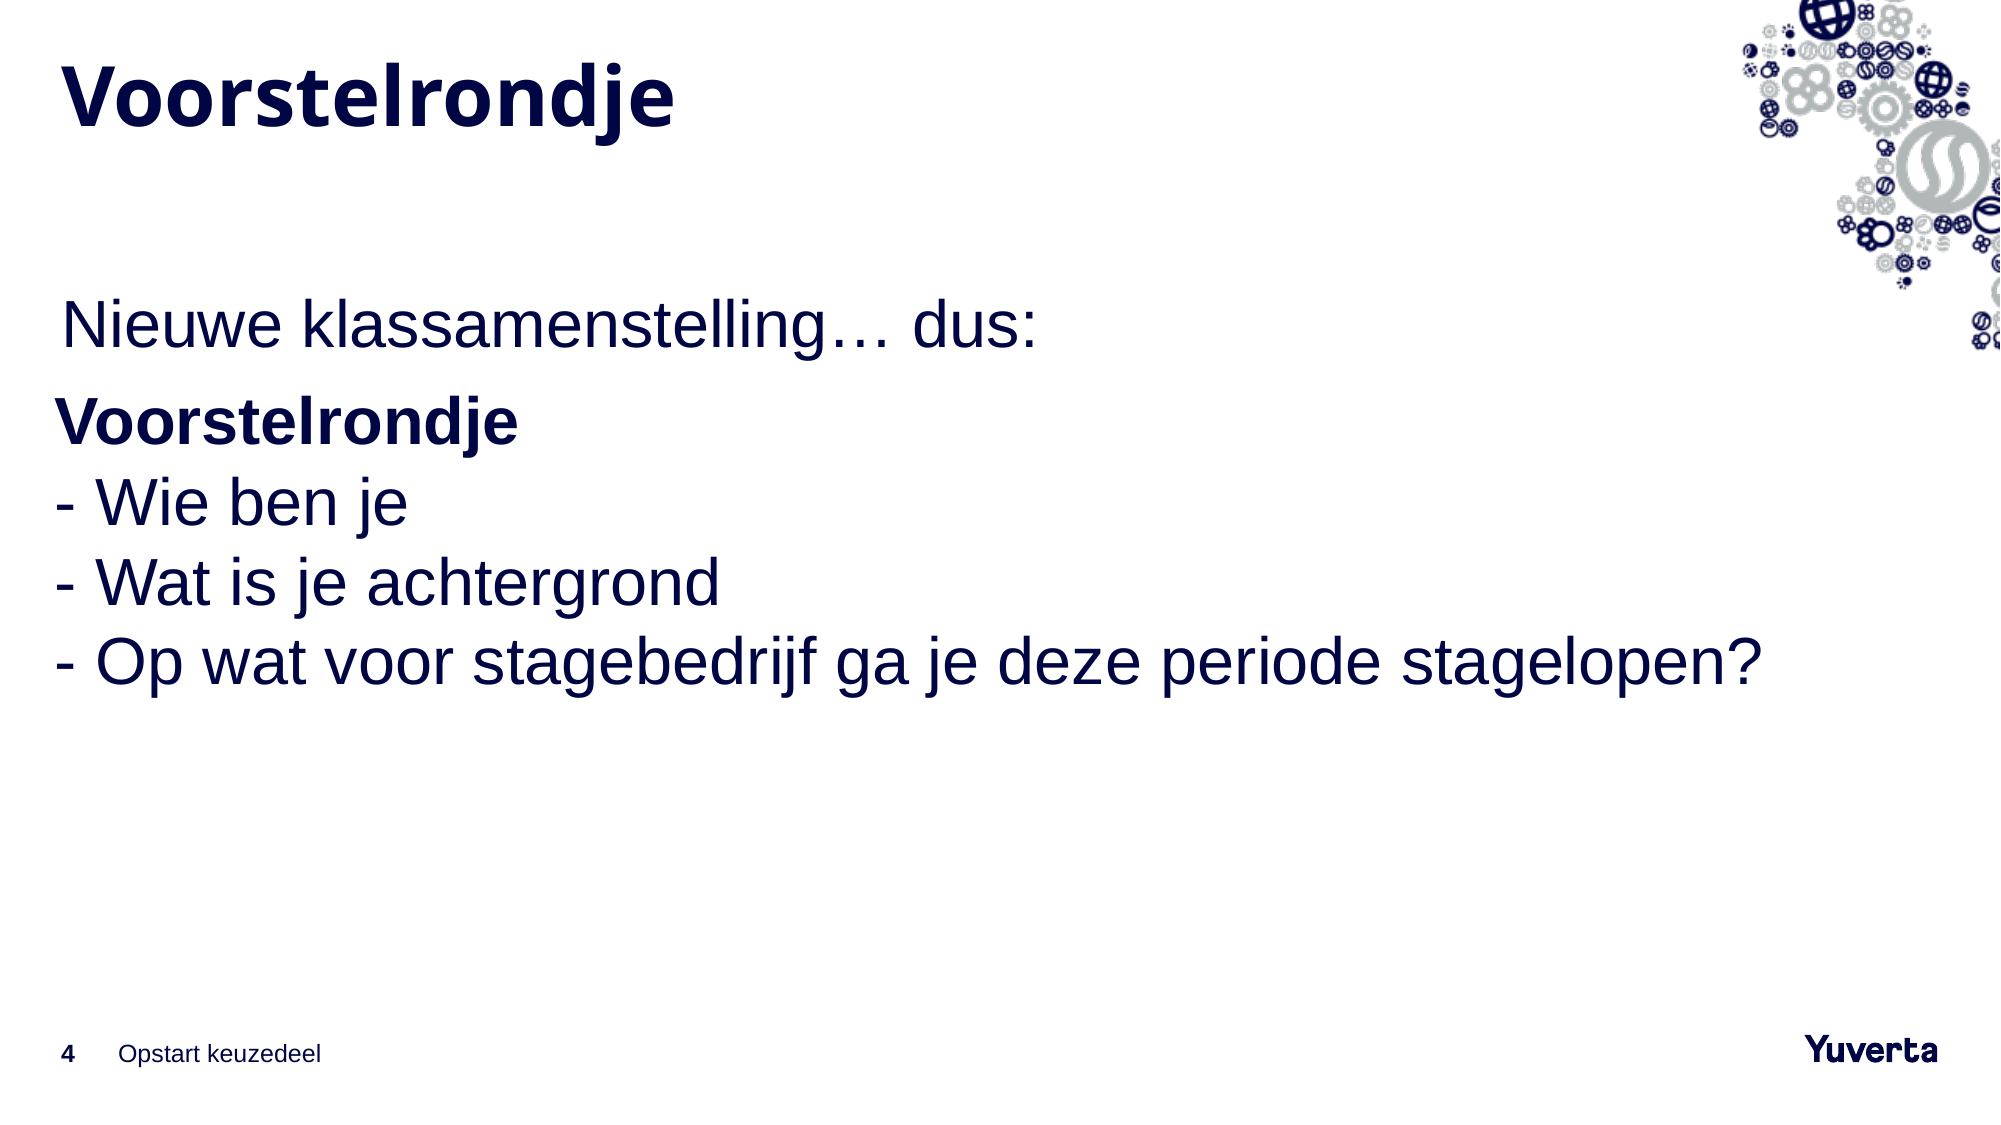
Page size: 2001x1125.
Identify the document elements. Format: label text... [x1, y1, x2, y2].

list Nieuwe klassamenstelling… dus: [60, 280, 1940, 1006]
picture [0, 0, 2000, 1125]
text_box Voorstelrondje - Wie ben je - Wat is je achtergrond - Op wat voor stagebedrijf ga je deze periode stagelopen? [54, 378, 1843, 1125]
title Voorstelrondje [60, 48, 1720, 239]
